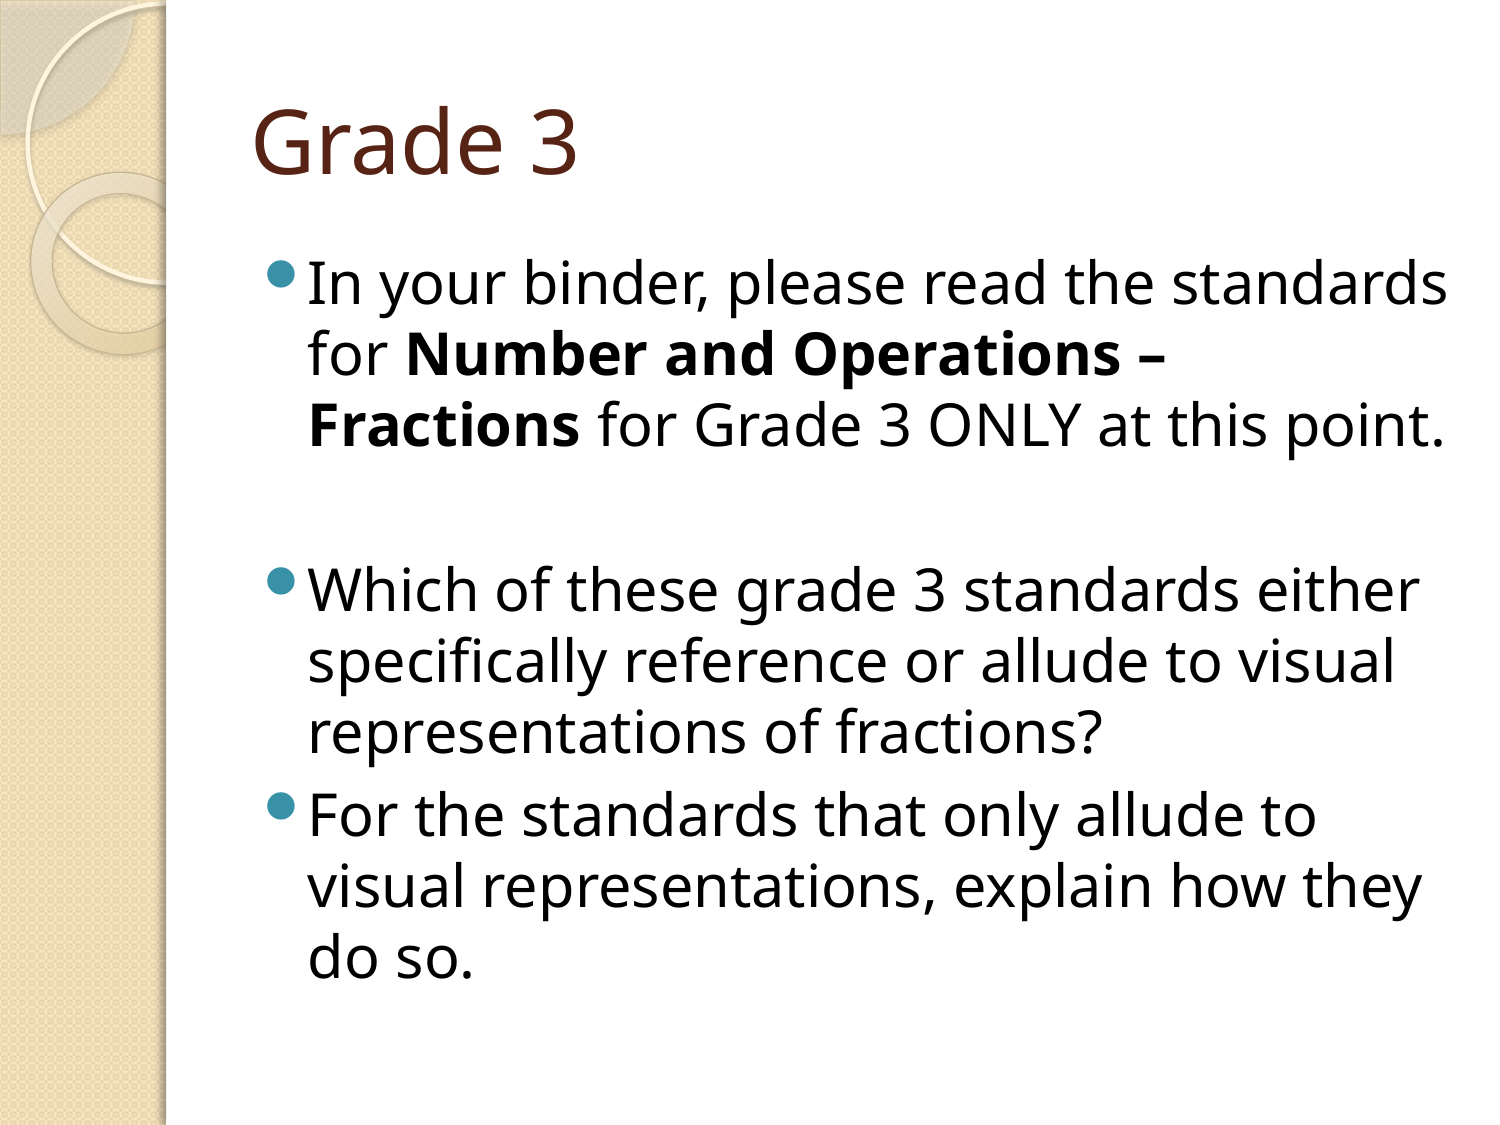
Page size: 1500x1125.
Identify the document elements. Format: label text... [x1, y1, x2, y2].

title Grade 3 [235, 45, 1466, 233]
list In your binder, please read the standards for Number and Operations – Fractions for Grade 3 ONLY at this point. Which of these grade 3 standards either specifically reference or allude to visual representations of fractions? For the standards that only allude to visual representations, explain how they do so. [235, 237, 1466, 1025]
